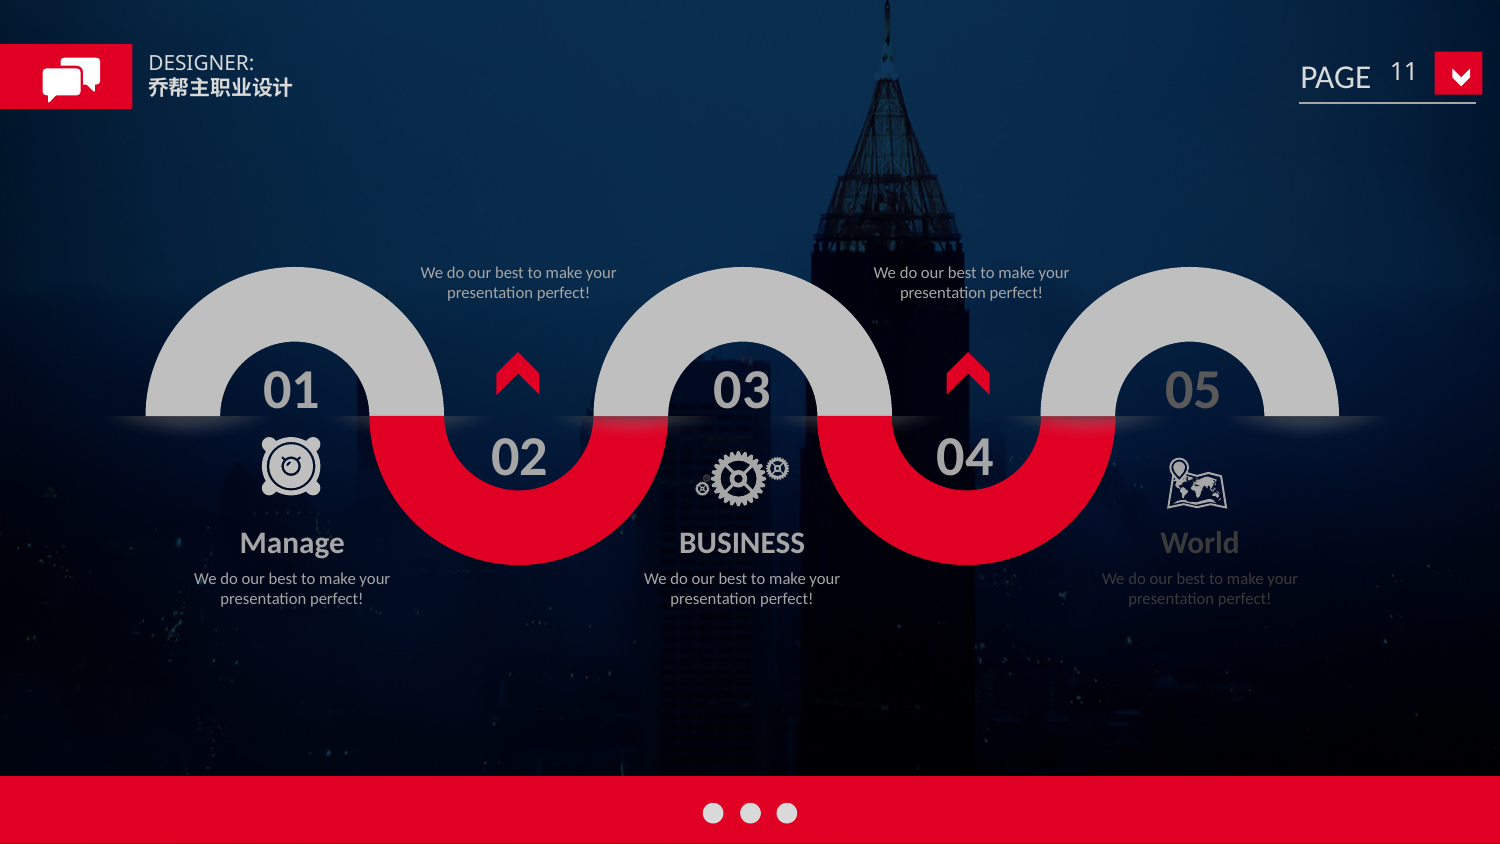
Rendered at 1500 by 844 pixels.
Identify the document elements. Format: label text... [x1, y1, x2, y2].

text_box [593, 266, 969, 615]
picture [0, 0, 1500, 776]
text_box DESIGNER: 乔帮主职业设计 [133, 41, 309, 107]
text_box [73, 266, 524, 615]
slide_number 11 [1373, 50, 1435, 96]
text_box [1040, 266, 1422, 615]
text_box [816, 256, 1201, 566]
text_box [369, 256, 748, 566]
